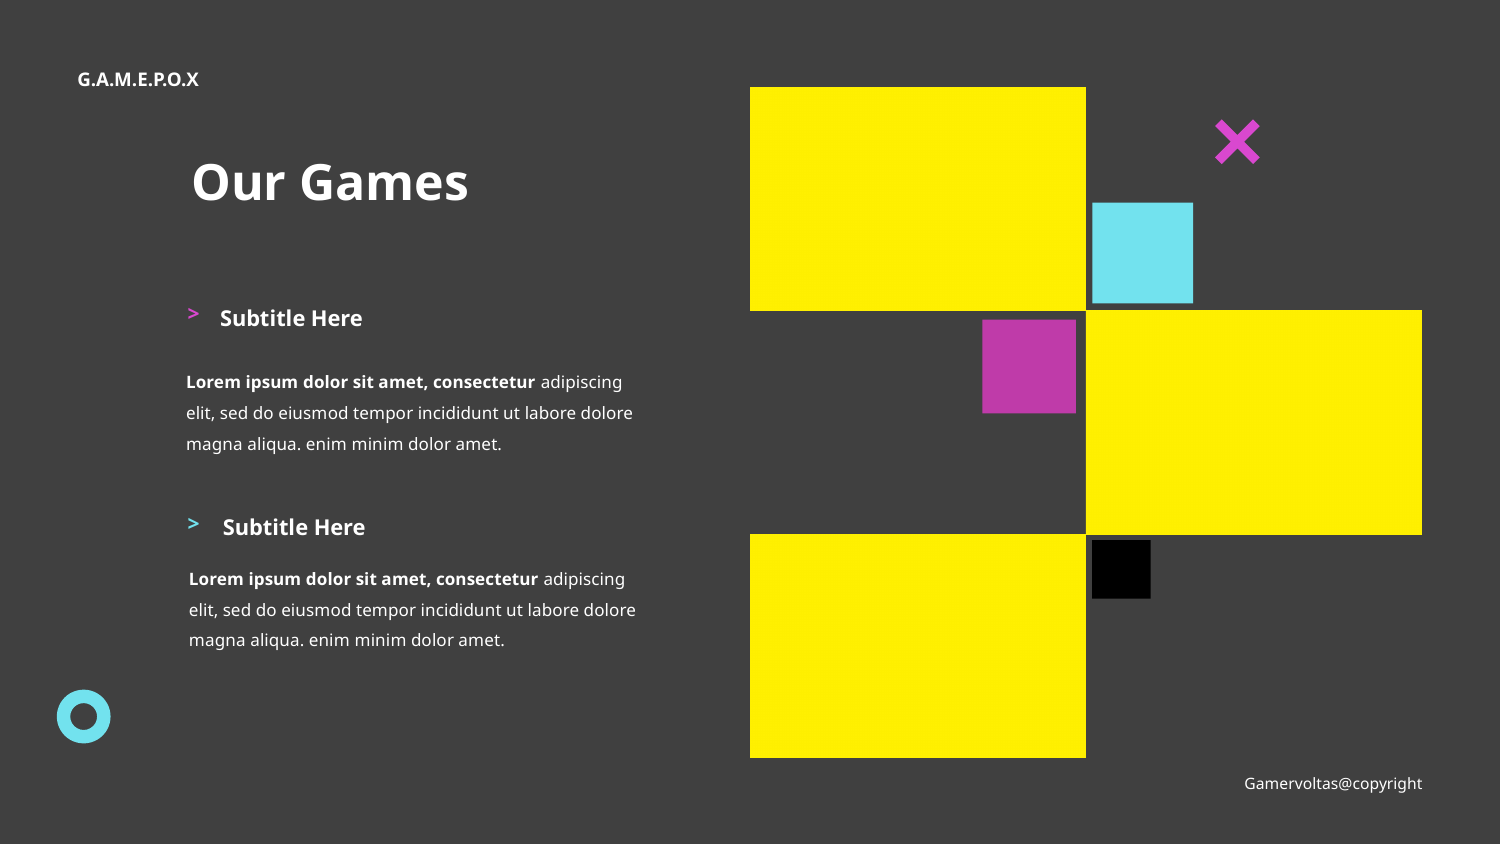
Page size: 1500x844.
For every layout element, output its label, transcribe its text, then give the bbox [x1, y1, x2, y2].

text_box [1091, 539, 1152, 600]
text_box Gamervoltas@copyright [1181, 766, 1438, 800]
text_box > [181, 509, 206, 536]
text_box [55, 688, 112, 745]
text_box G.A.M.E.P.O.X [62, 60, 229, 98]
text_box Subtitle Here [223, 513, 386, 540]
text_box Lorem ipsum dolor sit amet, consectetur adipiscing elit, sed do eiusmod tempor incididunt ut labore dolore magna aliqua. enim minim dolor amet. [188, 557, 639, 651]
picture [749, 87, 1422, 758]
text_box Our Games [176, 142, 606, 218]
text_box > [181, 300, 206, 327]
text_box [981, 319, 1077, 414]
text_box [1213, 117, 1262, 166]
text_box Lorem ipsum dolor sit amet, consectetur adipiscing elit, sed do eiusmod tempor incididunt ut labore dolore magna aliqua. enim minim dolor amet. [186, 361, 637, 454]
text_box [1091, 202, 1194, 305]
text_box Subtitle Here [220, 304, 383, 331]
